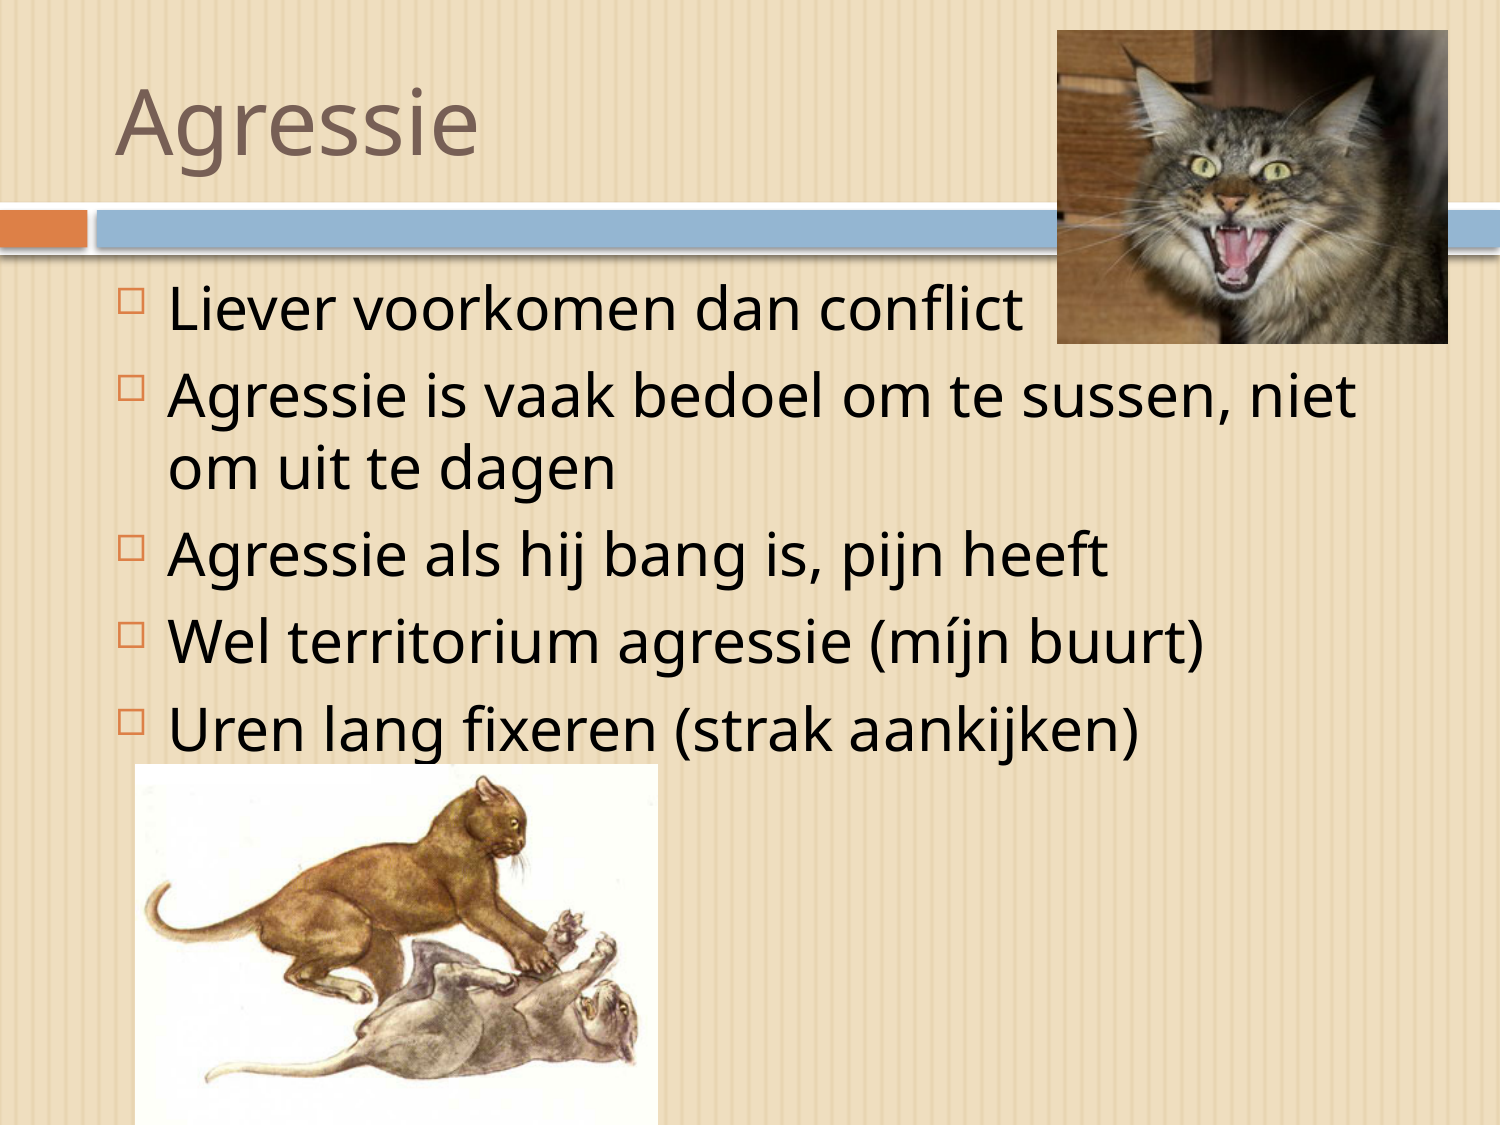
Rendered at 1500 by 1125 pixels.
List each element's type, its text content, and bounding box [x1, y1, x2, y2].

picture [1056, 30, 1449, 344]
picture [135, 764, 659, 1125]
title Agressie [100, 37, 1052, 200]
list Liever voorkomen dan conflict Agressie is vaak bedoel om te sussen, niet om uit te dagen Agressie als hij bang is, pijn heeft Wel territorium agressie (míjn buurt) Uren lang fixeren (strak aankijken) [100, 262, 1438, 1000]
